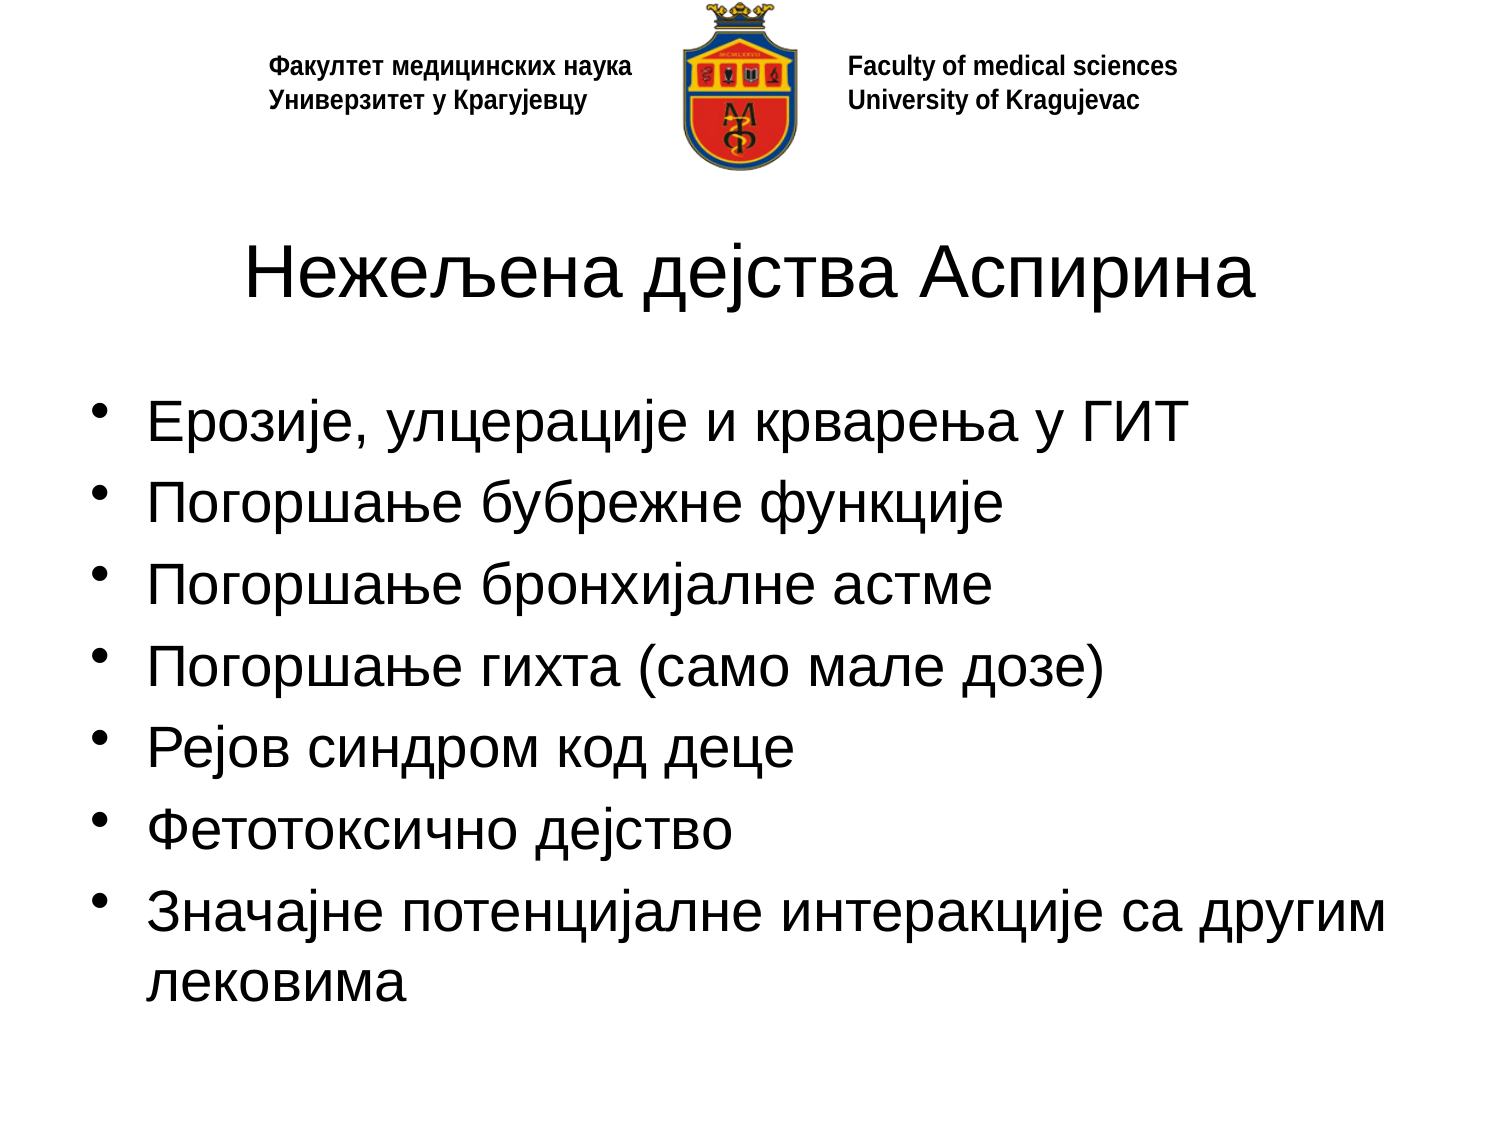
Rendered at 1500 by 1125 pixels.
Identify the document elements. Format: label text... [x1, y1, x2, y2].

list Ерозије, улцерације и крварења у ГИТ Погоршање бубрежне функције Погоршање бронхијалне астме Погоршање гихта (само мале дозе) Рејов синдром код деце Фетотоксично дејство Значајне потенцијалне интеракције са другим лековима [74, 374, 1426, 1118]
title Нежељена дејства Аспирина [74, 173, 1426, 362]
